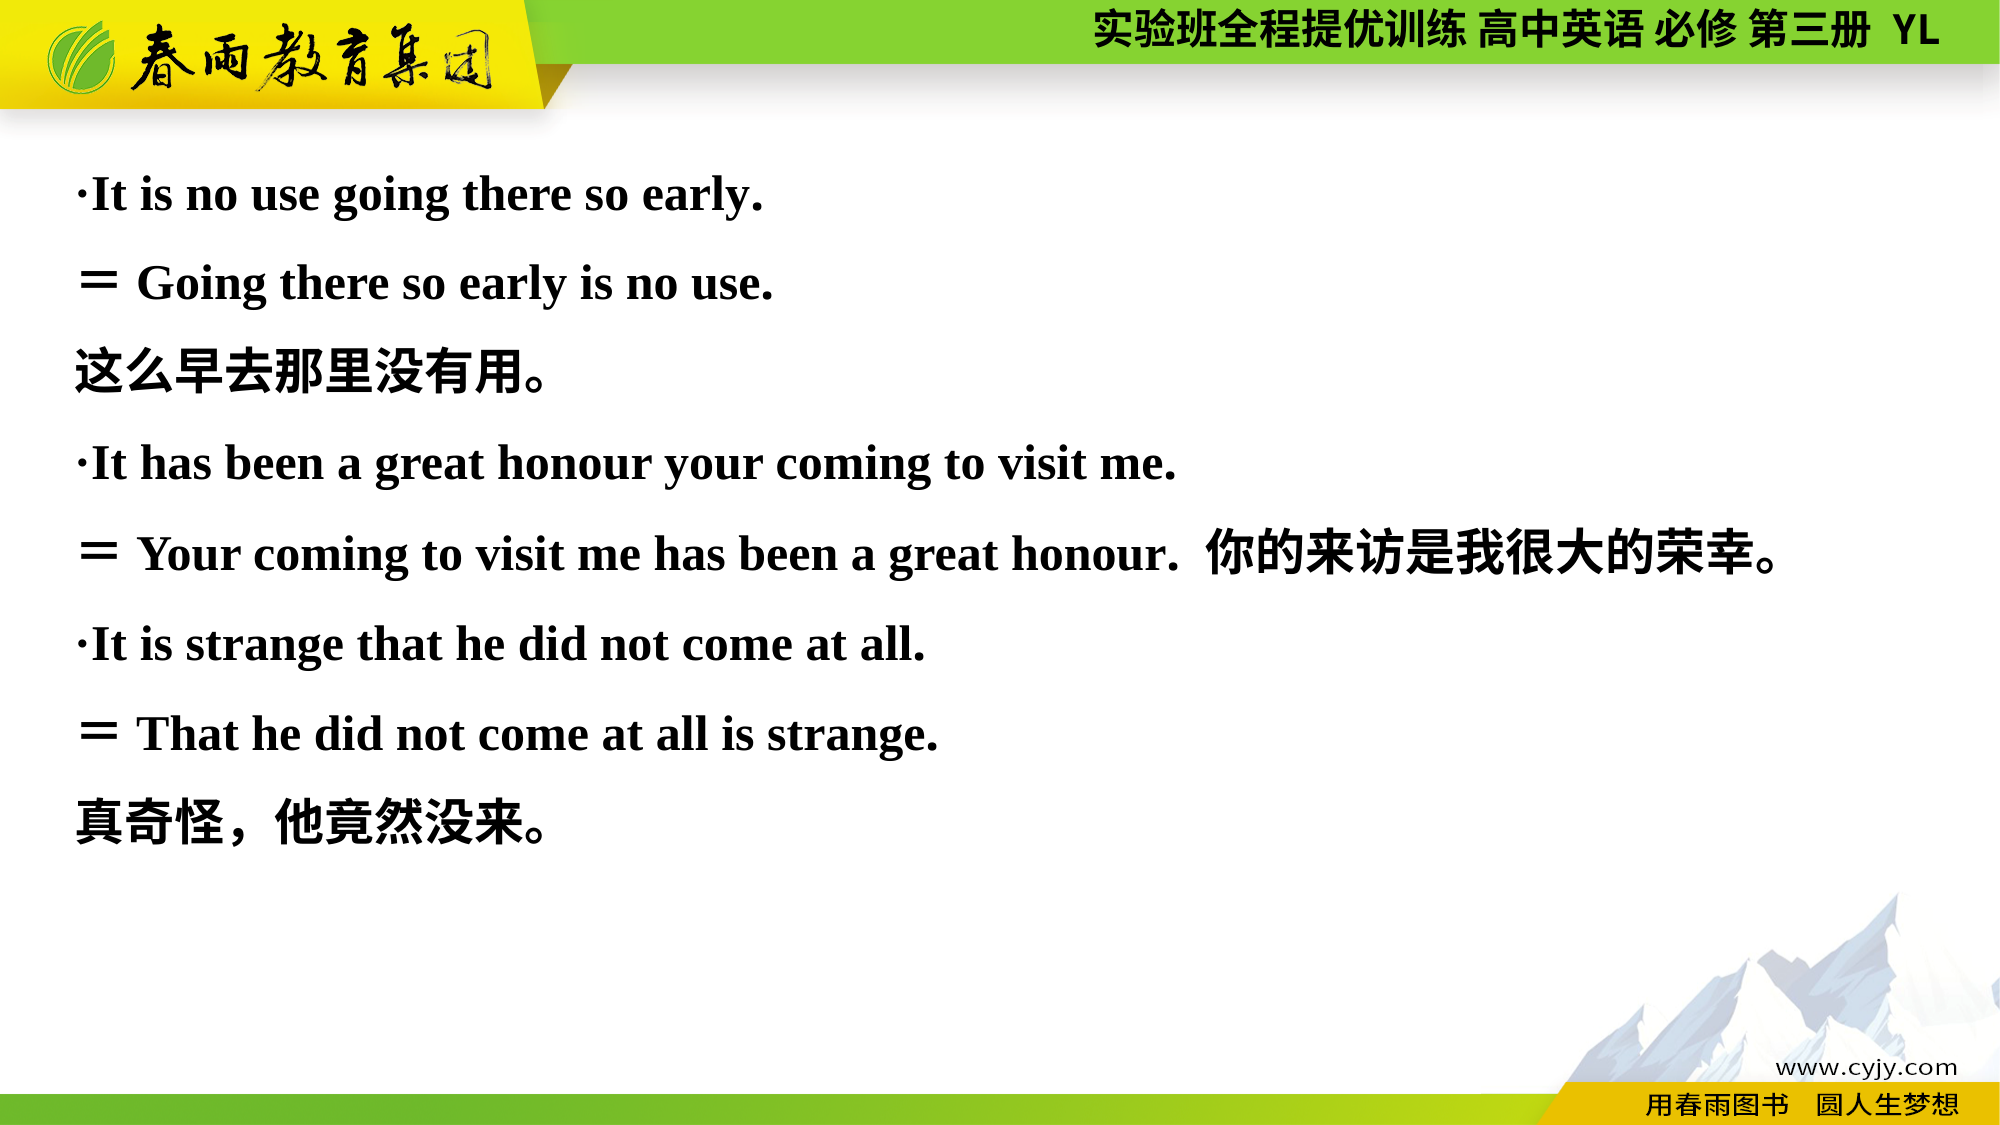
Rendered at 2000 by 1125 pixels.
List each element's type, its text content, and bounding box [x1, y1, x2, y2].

picture [0, 0, 2000, 1125]
list ·It is no use going there so early. ＝Going there so early is no use. 这么早去那里没有用。 ·It has been a great honour your coming to visit me. ＝Your coming to visit me has been a great honour. 你的来访是我很大的荣幸。 ·It is strange that he did not come at all. ＝That he did not come at all is strange. 真奇怪，他竟然没来。 [59, 122, 1944, 854]
